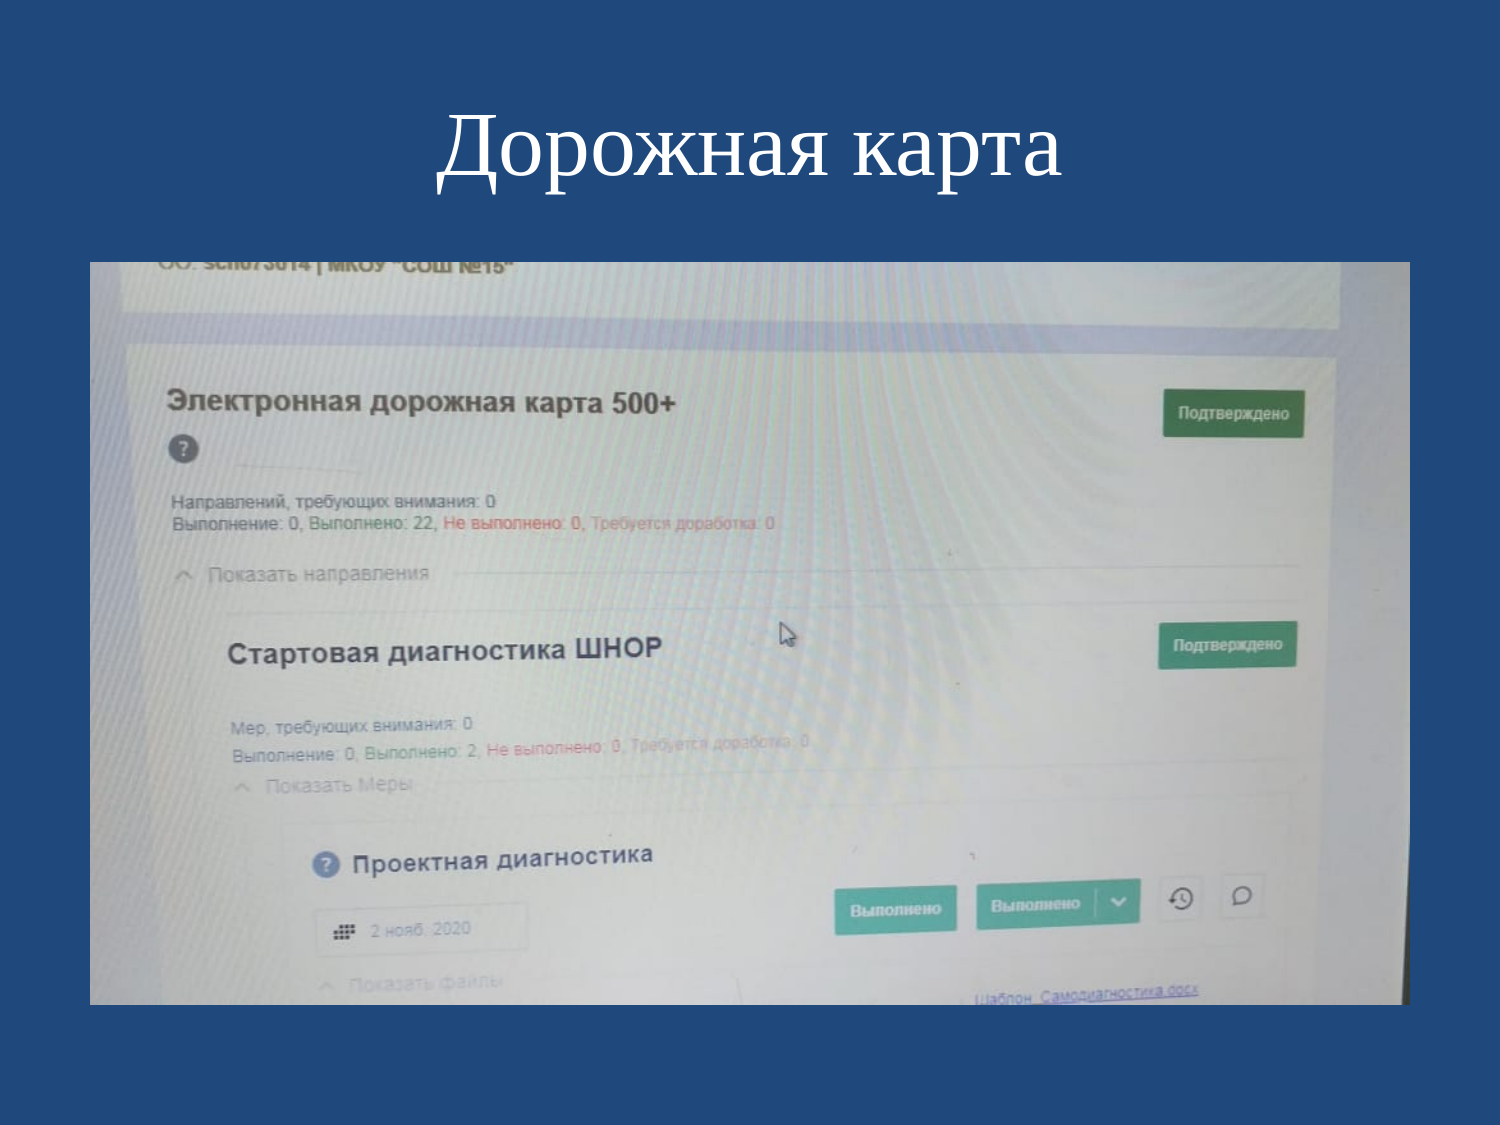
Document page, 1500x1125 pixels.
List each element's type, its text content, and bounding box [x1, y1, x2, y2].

title Дорожная карта [75, 45, 1425, 233]
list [90, 262, 1410, 1006]
